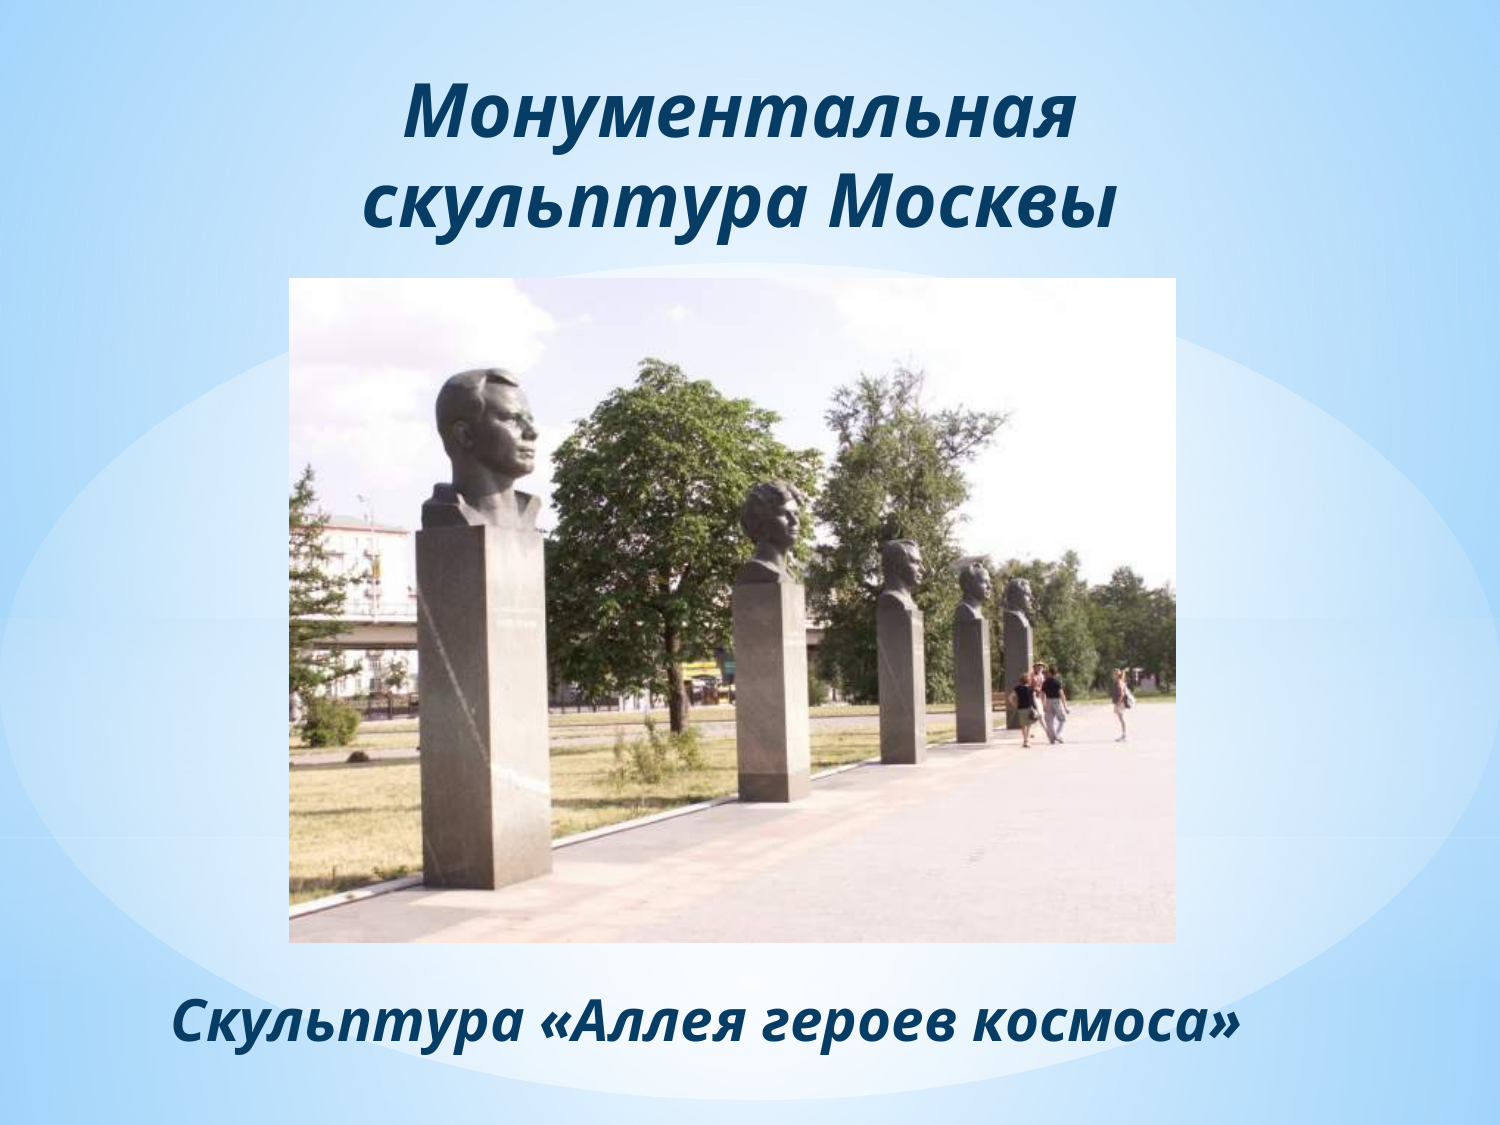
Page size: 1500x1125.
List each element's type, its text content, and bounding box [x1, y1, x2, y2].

title Монументальная скульптура Москвы [206, 54, 1275, 243]
text_box Скульптура «Аллея героев космоса» [155, 975, 1258, 1061]
picture [288, 277, 1176, 943]
